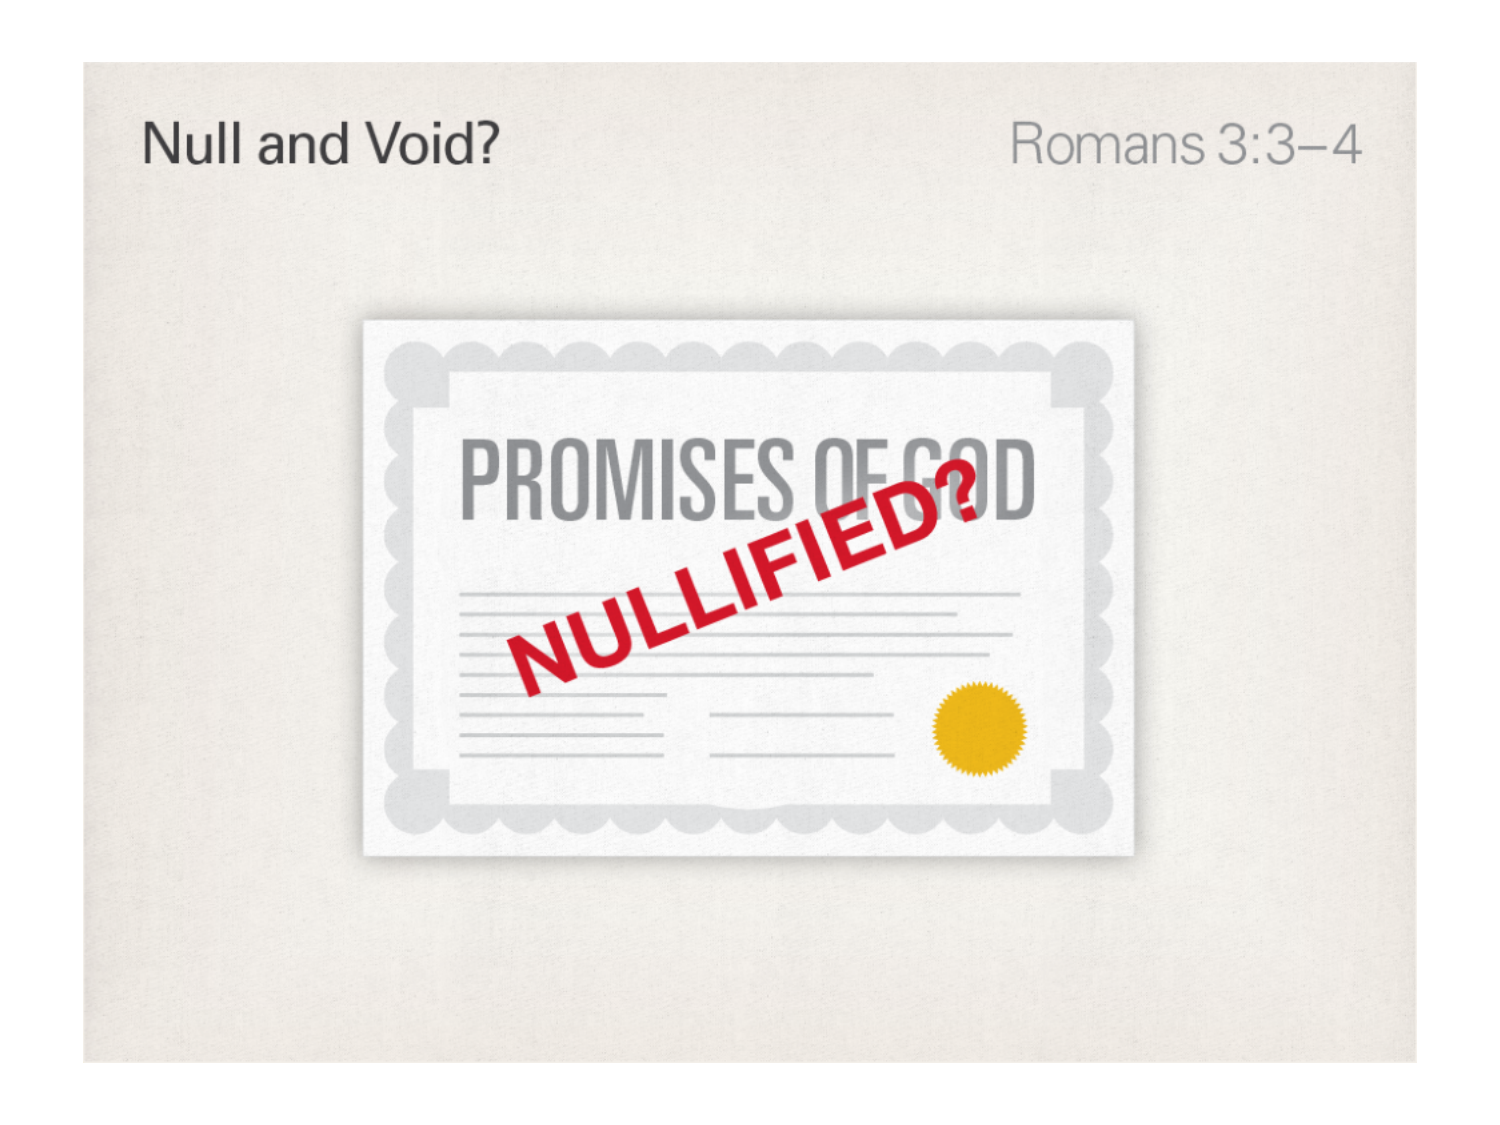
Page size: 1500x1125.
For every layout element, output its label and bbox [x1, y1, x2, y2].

picture [83, 62, 1417, 1063]
